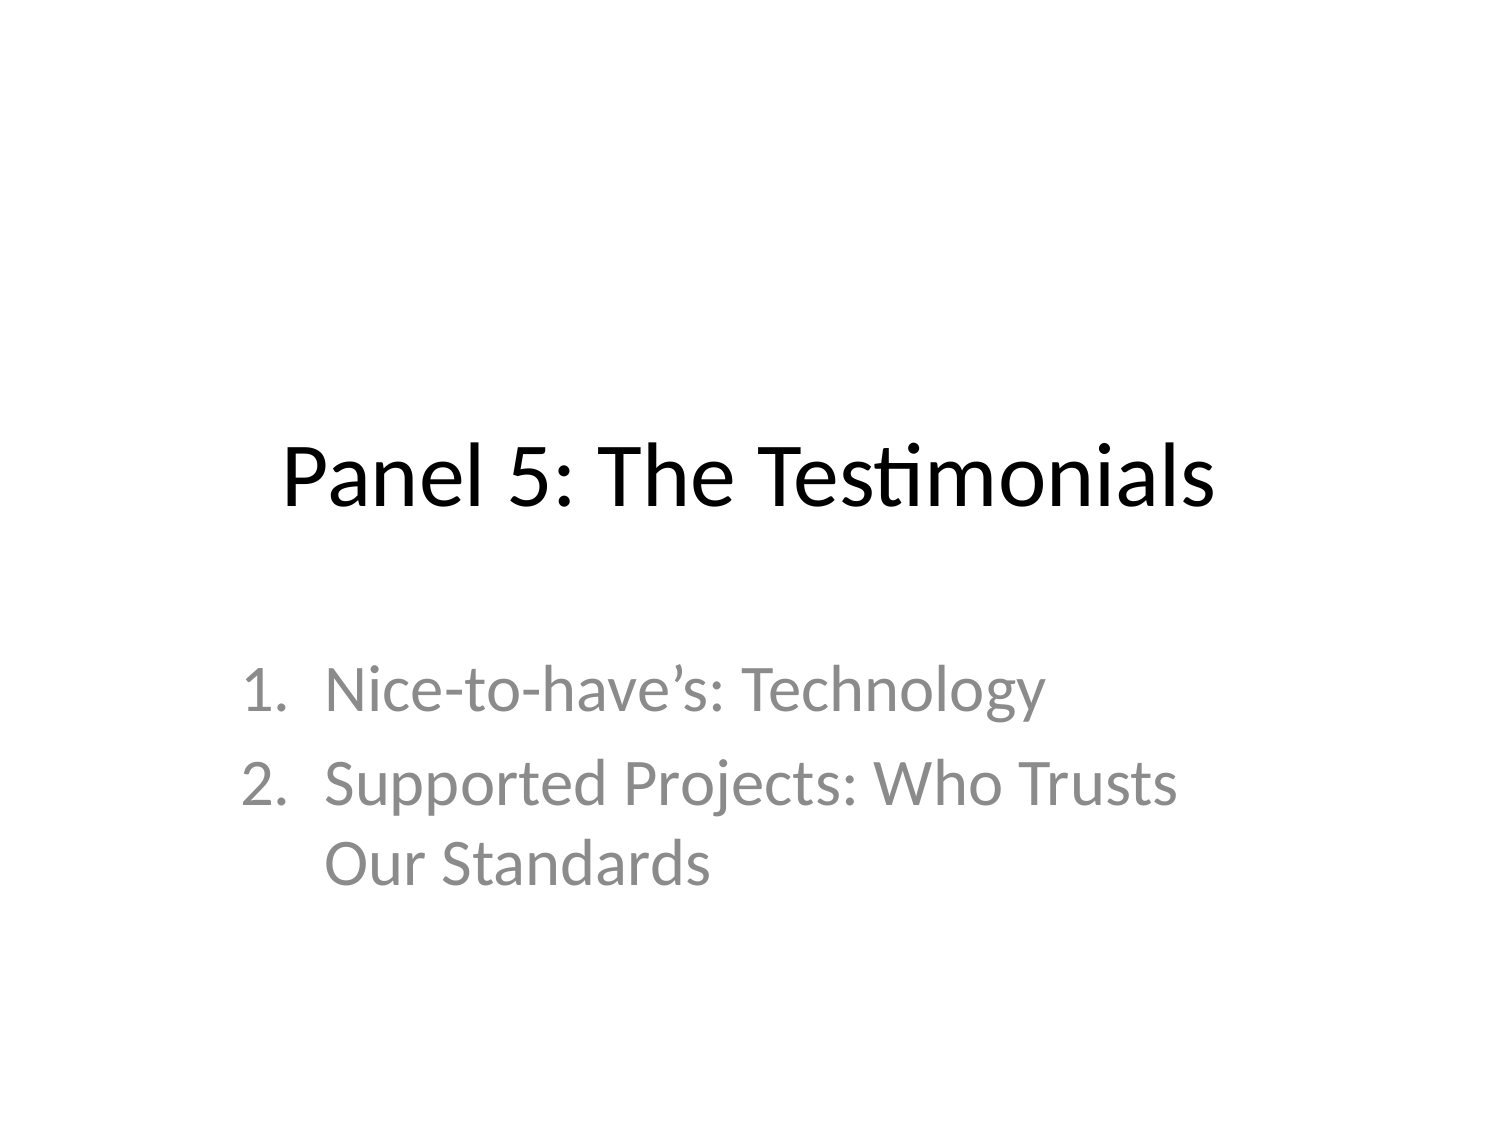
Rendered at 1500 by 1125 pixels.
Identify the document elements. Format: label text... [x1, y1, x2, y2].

subtitle Nice-to-have’s: Technology Supported Projects: Who Trusts Our Standards [225, 637, 1275, 925]
title Panel 5: The Testimonials [112, 349, 1388, 591]
